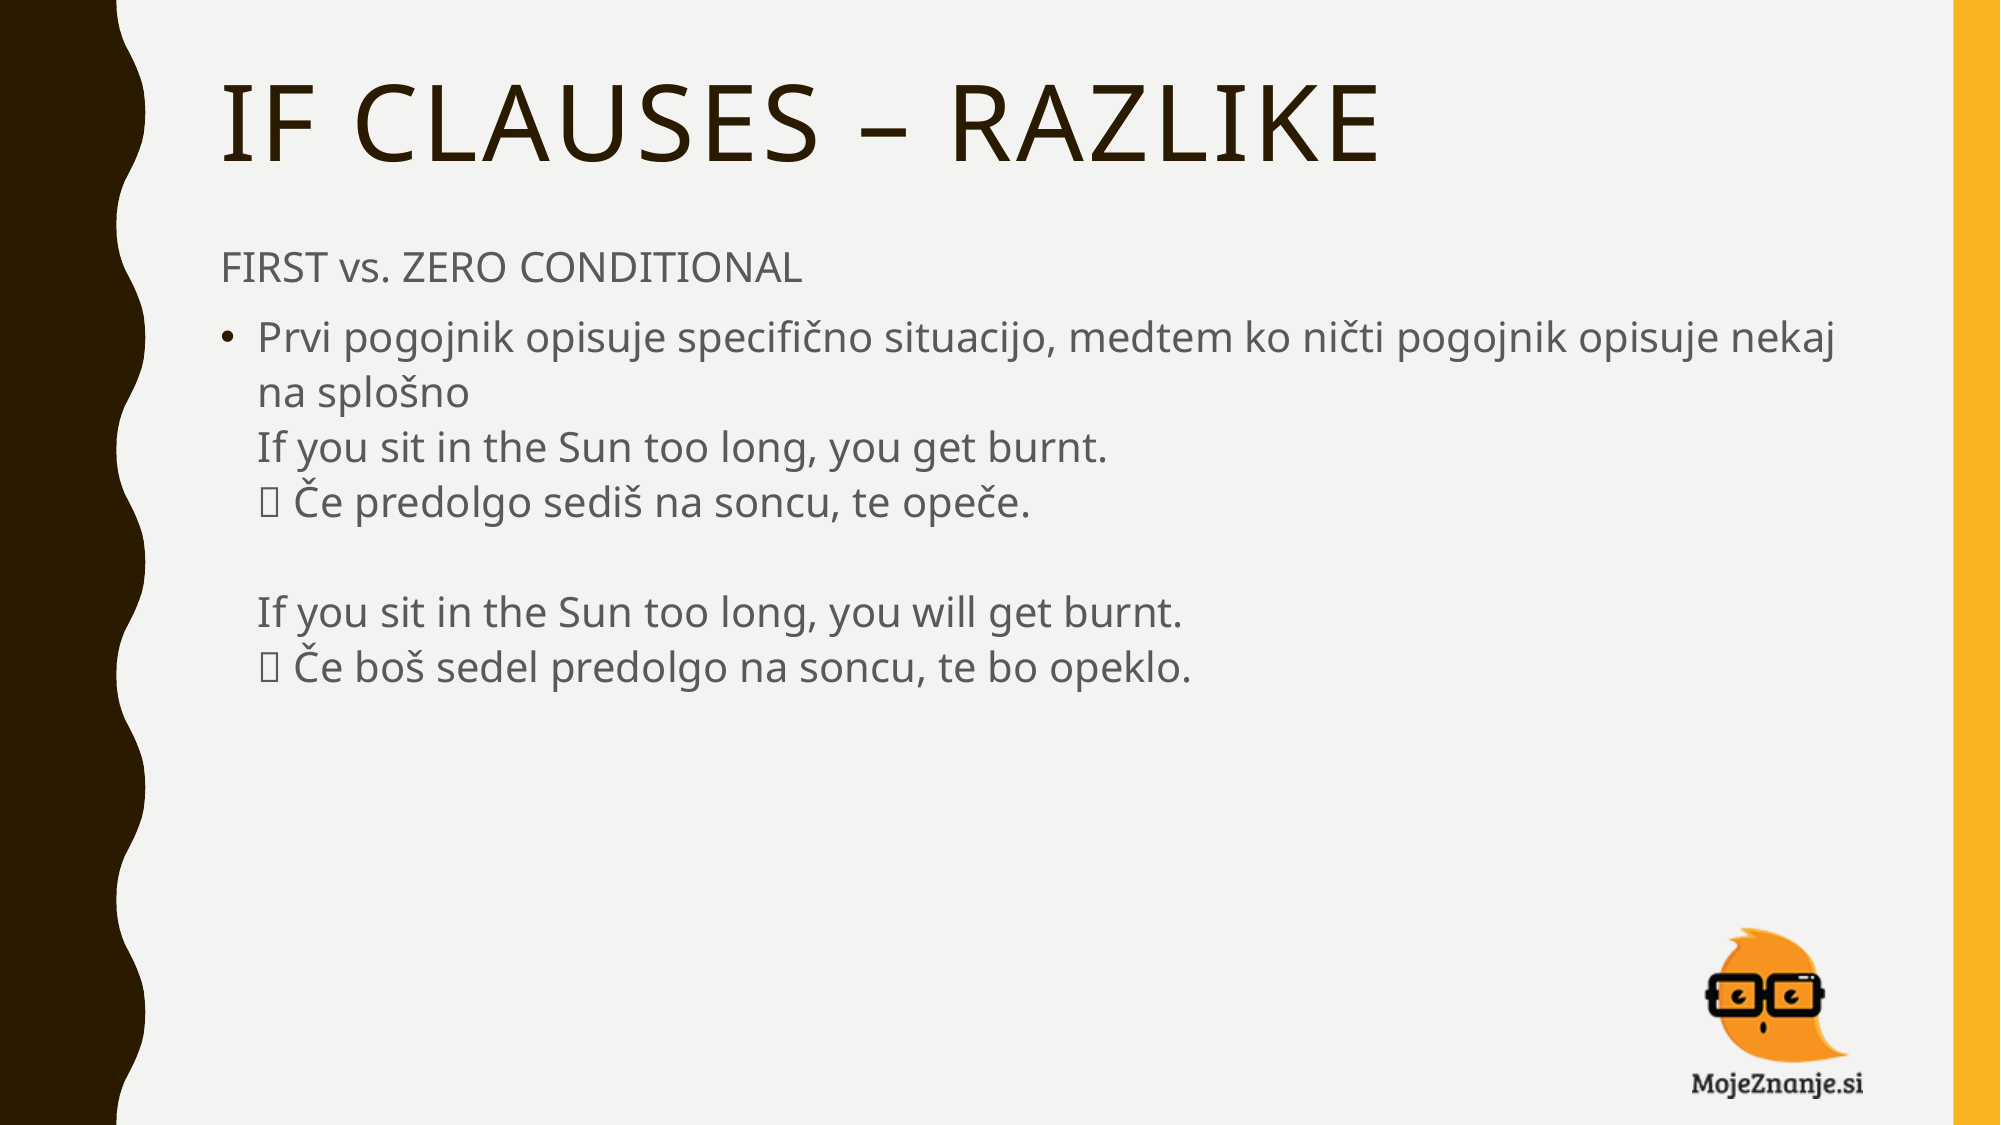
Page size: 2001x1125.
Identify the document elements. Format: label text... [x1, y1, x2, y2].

picture [1692, 1034, 1863, 1099]
list FIRST vs. ZERO CONDITIONAL Prvi pogojnik opisuje specifično situacijo, medtem ko ničti pogojnik opisuje nekaj na splošno If you sit in the Sun too long, you get burnt.  Če predolgo sediš na soncu, te opeče. If you sit in the Sun too long, you will get burnt.  Če boš sedel predolgo na soncu, te bo opeklo. [205, 228, 1875, 1034]
title IF CLAUSES – RAZLIKE [205, 62, 1875, 228]
